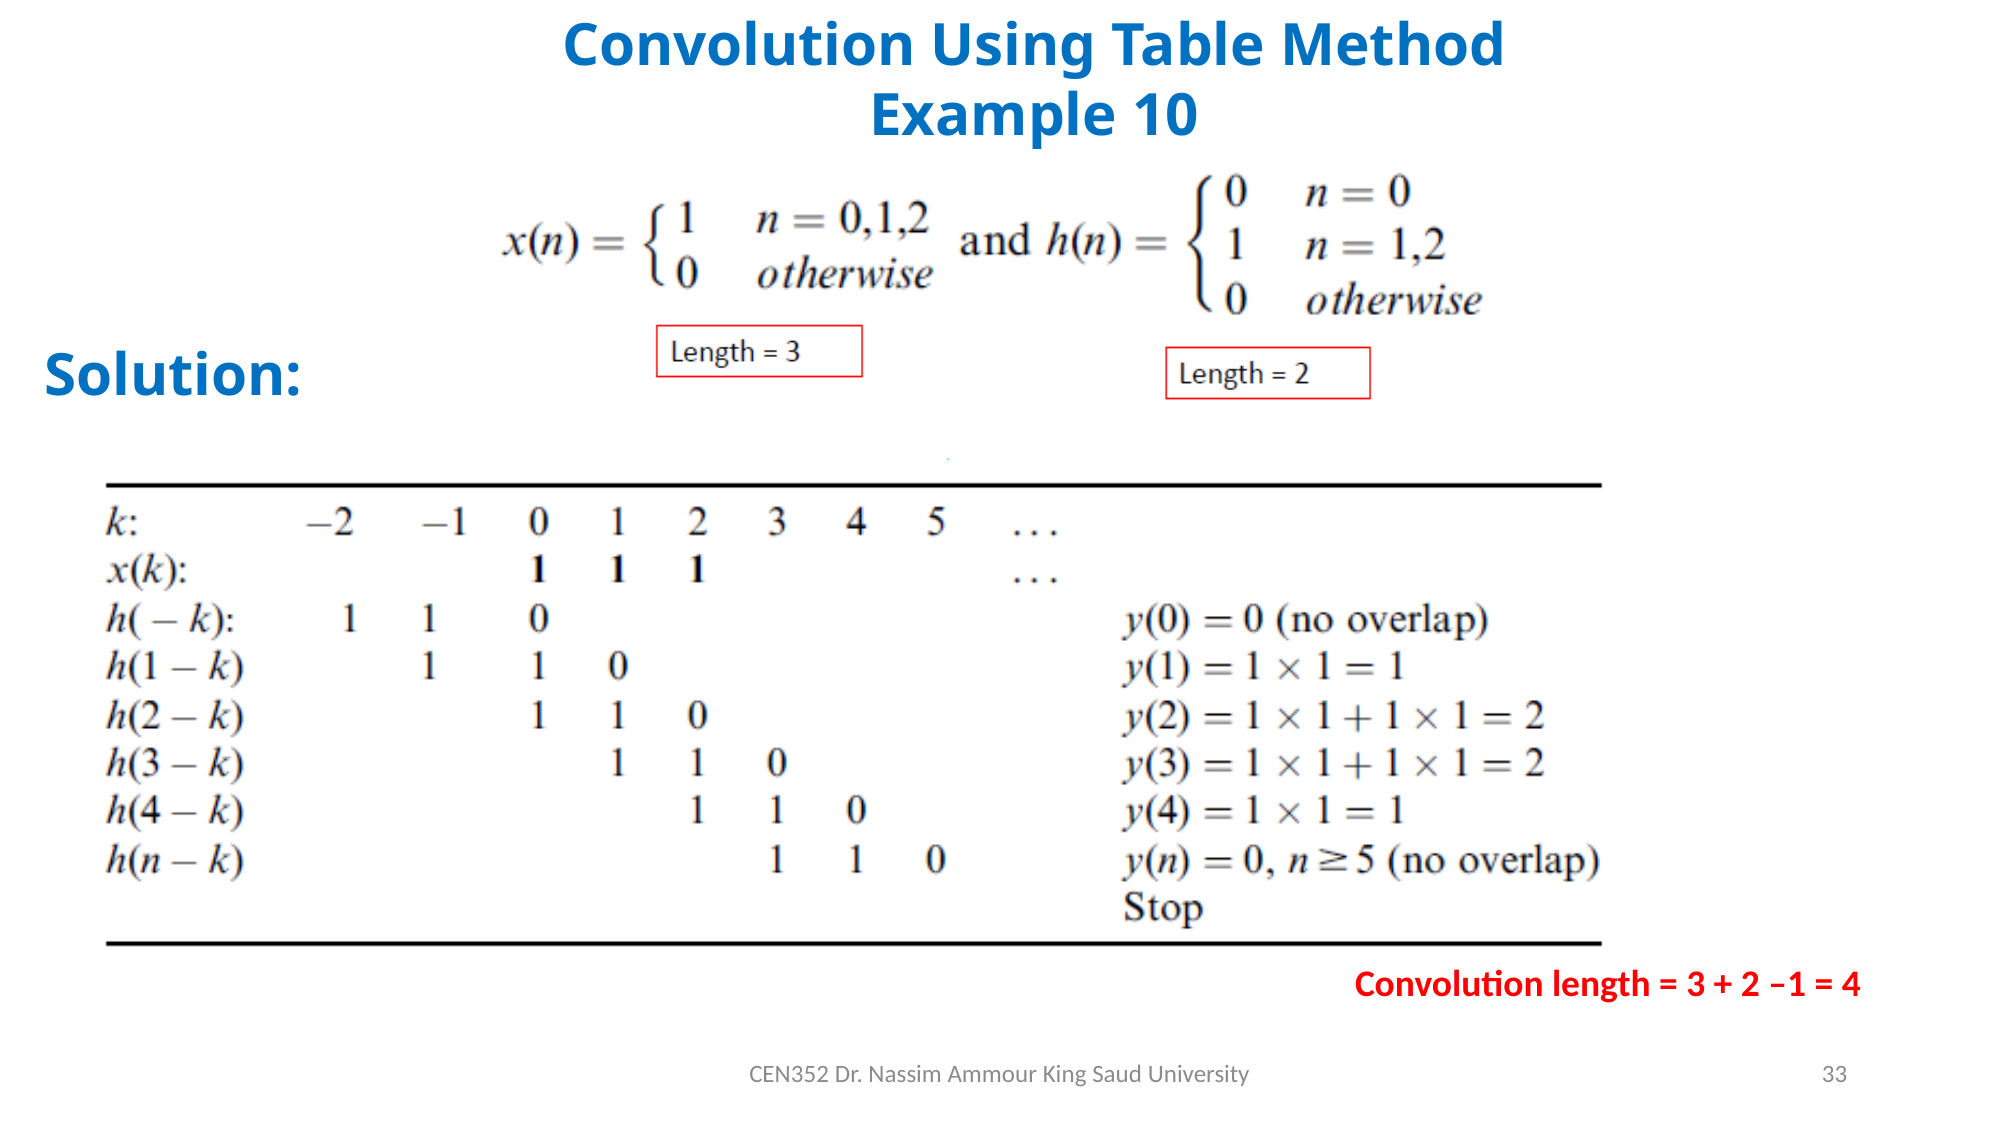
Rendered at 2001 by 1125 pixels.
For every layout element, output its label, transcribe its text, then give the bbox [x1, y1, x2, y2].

picture [1160, 339, 1379, 406]
text_box Convolution length = 3 + 2 –1 = 4 [1340, 952, 1877, 1012]
footer CEN352 Dr. Nassim Ammour King Saud University [662, 1042, 1338, 1103]
picture [81, 458, 1611, 953]
text_box Solution: [29, 329, 318, 415]
text_box Convolution Using Table Method Example 10 [534, 0, 1535, 155]
picture [487, 156, 1485, 384]
slide_number 33 [1412, 1042, 1863, 1103]
